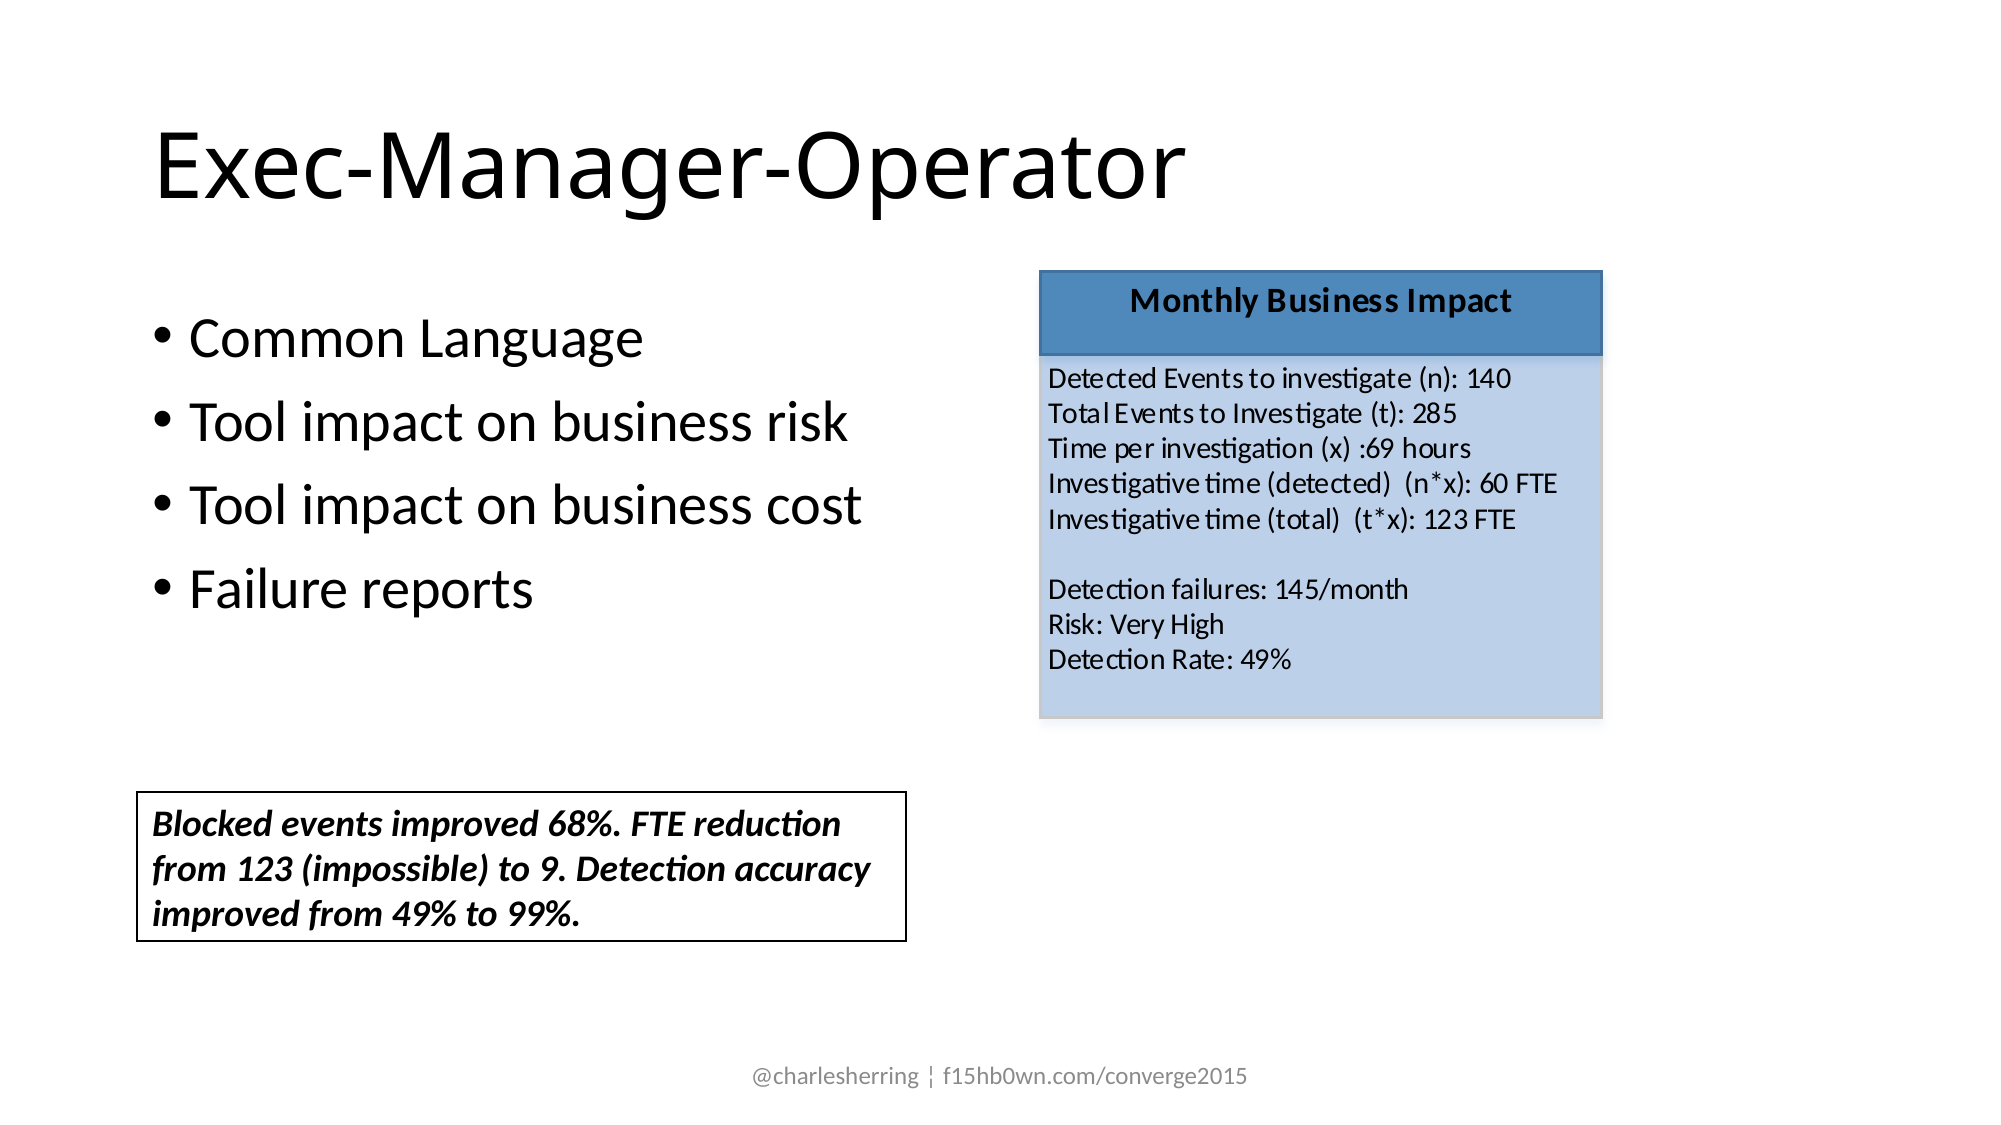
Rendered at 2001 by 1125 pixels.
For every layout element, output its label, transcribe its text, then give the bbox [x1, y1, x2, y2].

picture [1025, 262, 1617, 739]
footer @charlesherring ¦ f15hb0wn.com/converge2015 [137, 1044, 1863, 1105]
text_box Blocked events improved 68%. FTE reduction from 123 (impossible) to 9. Detection accuracy improved from 49% to 99%. [136, 791, 907, 942]
list Common Language Tool impact on business risk Tool impact on business cost Failure reports [137, 299, 1863, 1014]
title Exec-Manager-Operator [137, 59, 1863, 278]
